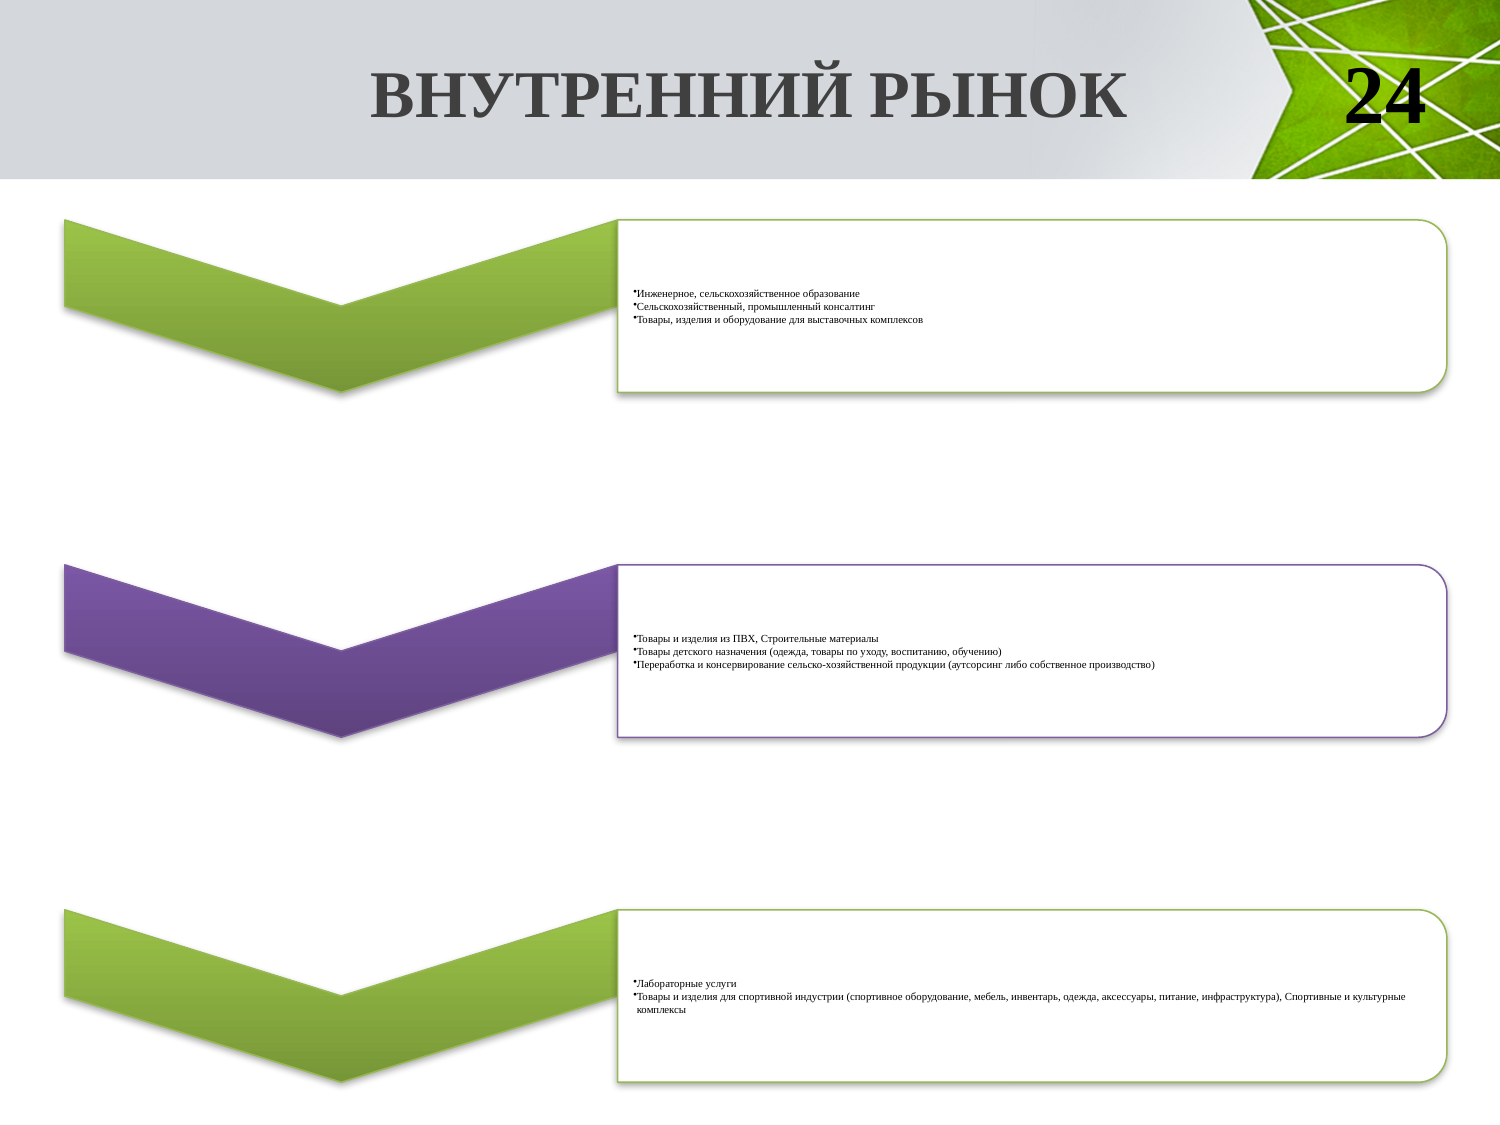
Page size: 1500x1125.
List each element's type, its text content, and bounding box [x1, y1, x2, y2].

title ВНУТРЕННИЙ РЫНОК [0, 2, 1500, 179]
picture [0, 179, 1500, 1125]
text_box 24 [1328, 32, 1447, 148]
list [64, 219, 1447, 1083]
